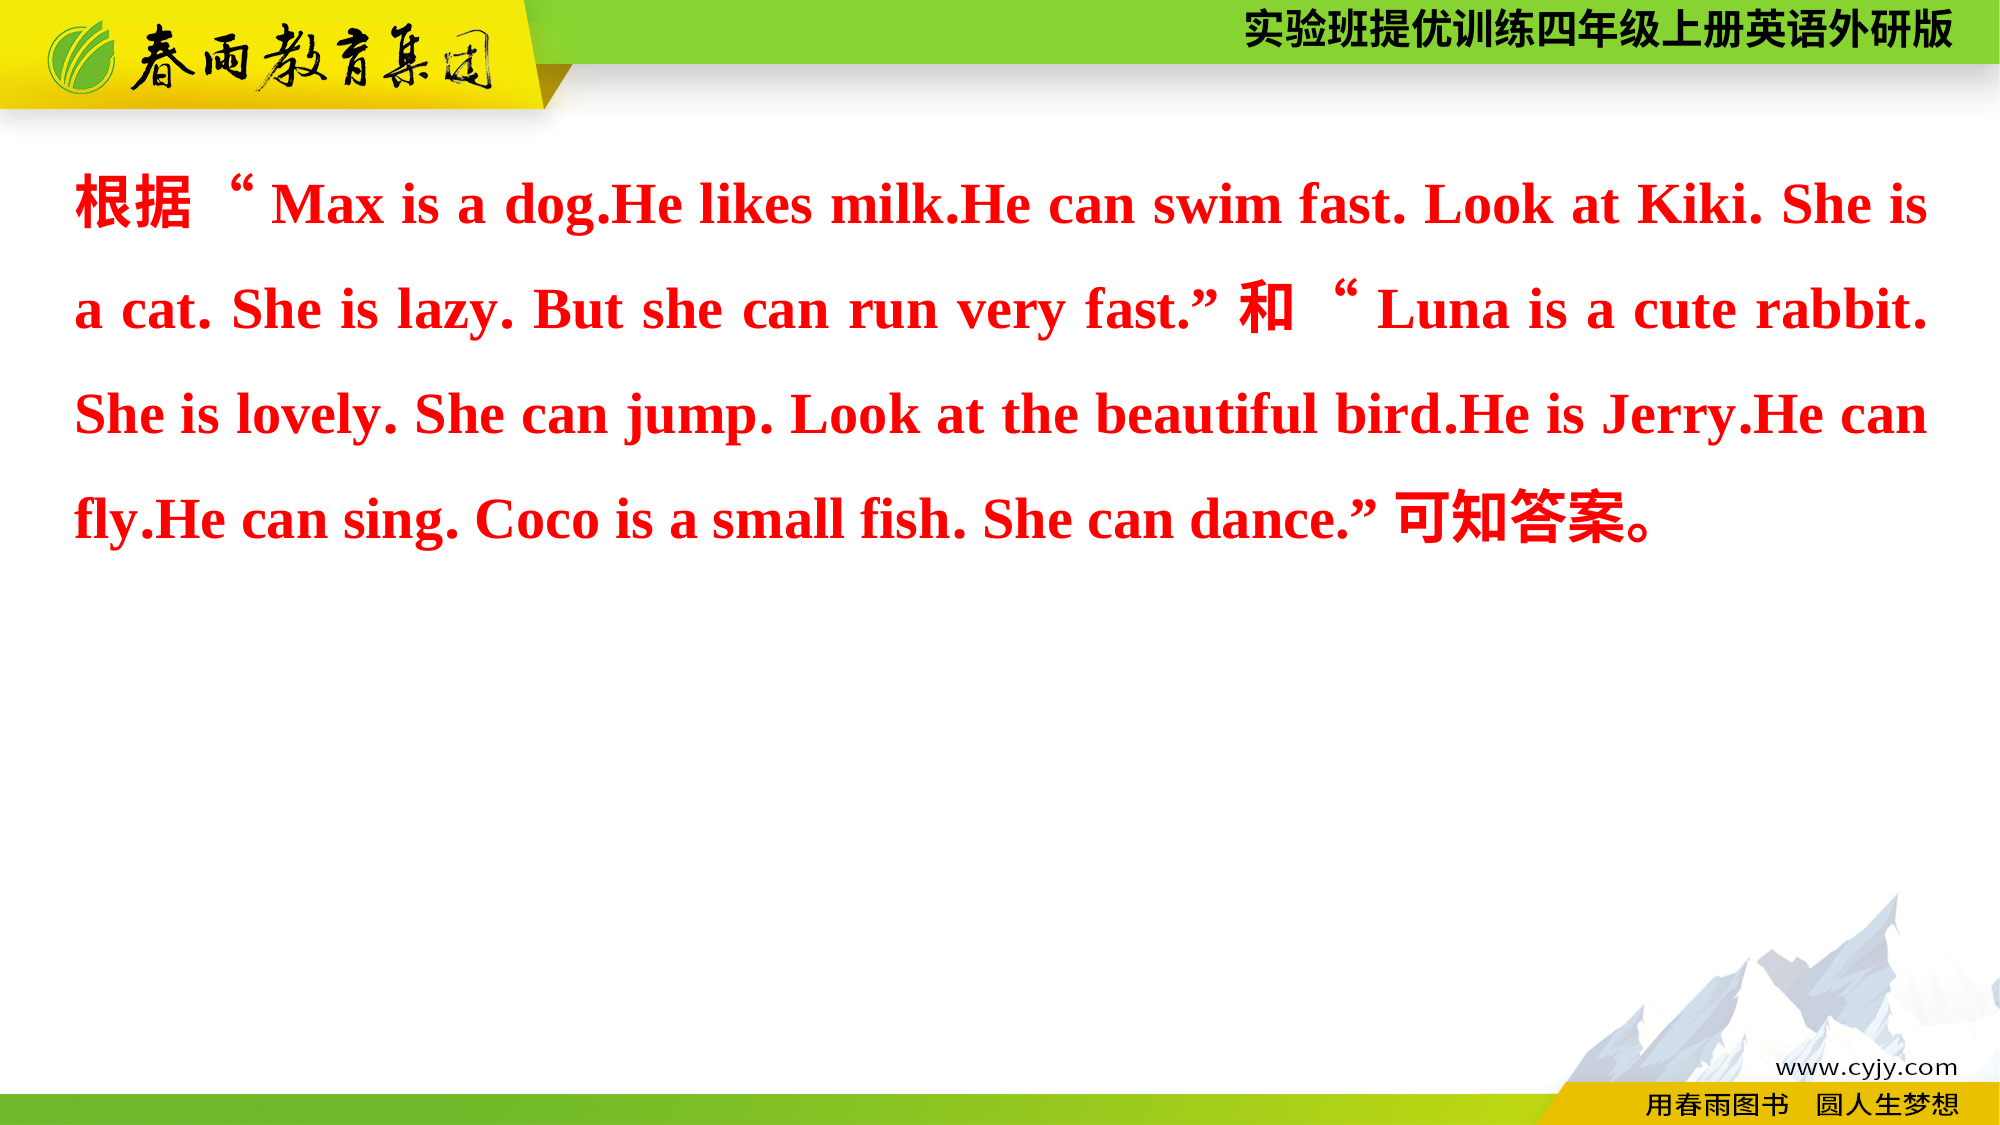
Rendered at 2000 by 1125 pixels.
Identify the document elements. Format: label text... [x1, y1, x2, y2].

list 根据“Max is a dog.He likes milk.He can swim fast. Look at Kiki. She is a cat. She is lazy. But she can run very fast.”和“Luna is a cute rabbit. She is lovely. She can jump. Look at the beautiful bird.He is Jerry.He can fly.He can sing. Coco is a small fish. She can dance.”可知答案。 [59, 122, 1944, 549]
picture [0, 0, 2000, 1125]
